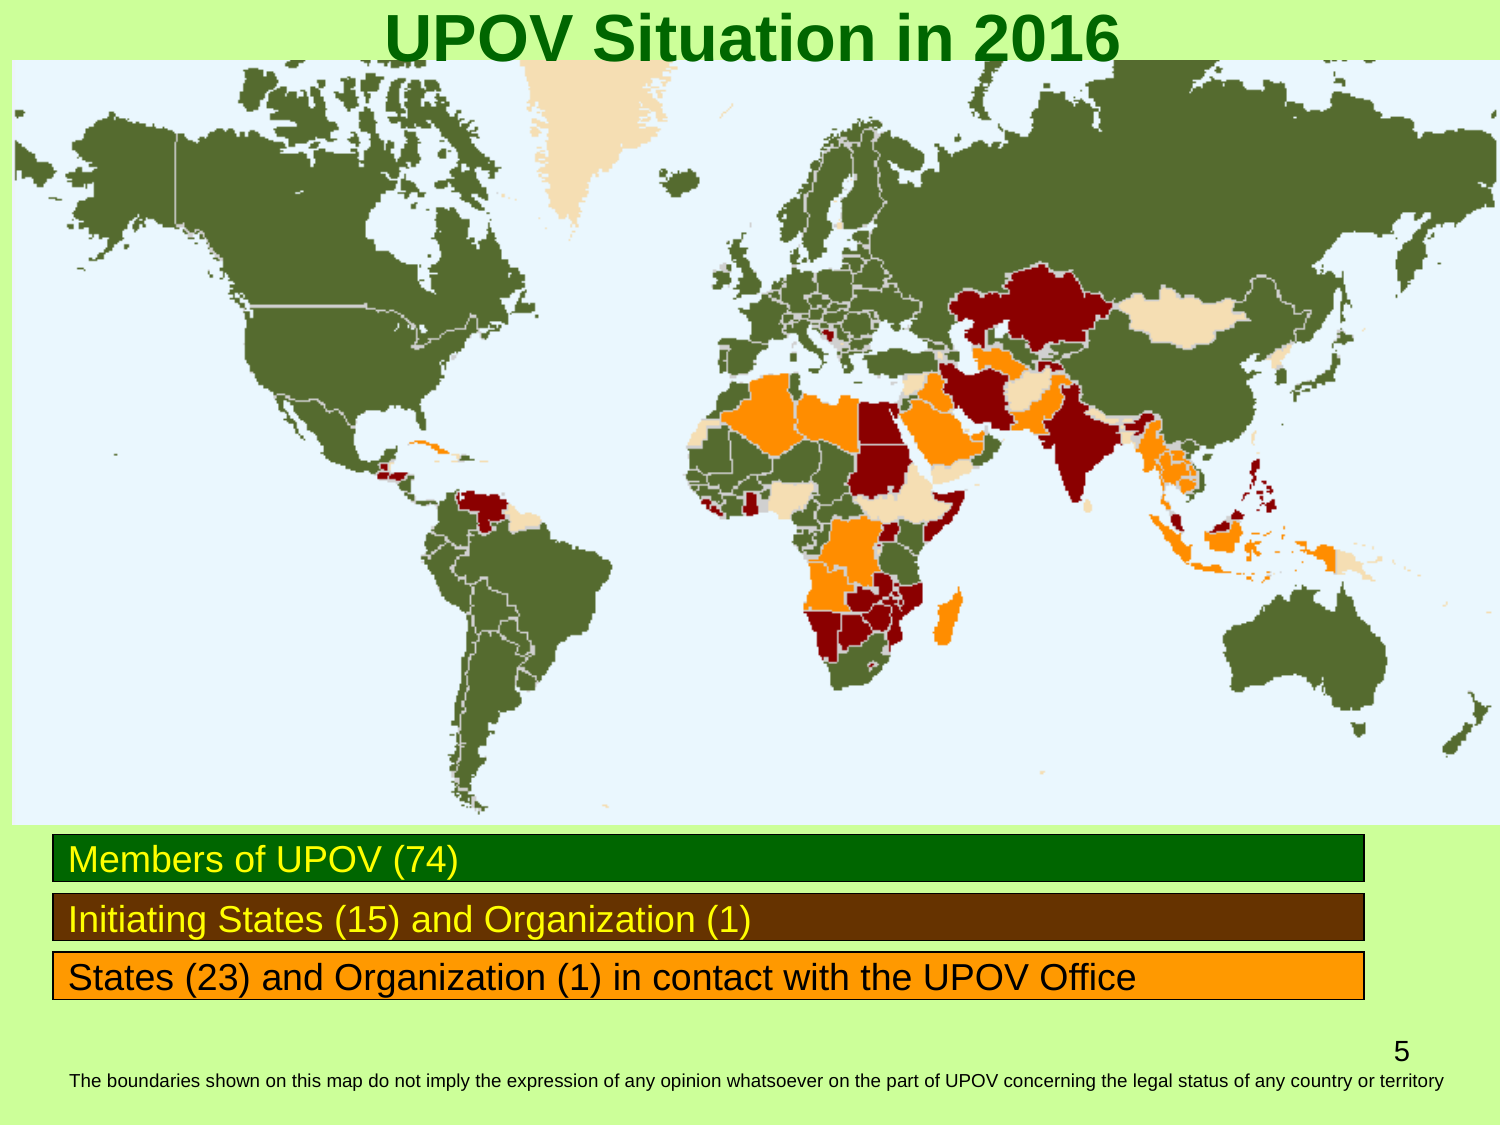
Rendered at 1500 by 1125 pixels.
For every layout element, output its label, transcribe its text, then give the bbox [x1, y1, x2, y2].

text_box Members of UPOV (74) [53, 834, 1365, 882]
text_box States (23) and Organization (1) in contact with the UPOV Office [53, 952, 1365, 1000]
slide_number 5 [1074, 1024, 1425, 1103]
text_box The boundaries shown on this map do not imply the expression of any opinion whatsoever on the part of UPOV concerning the legal status of any country or territory [37, 1061, 1074, 1099]
text_box Initiating States (15) and Organization (1) [53, 893, 1365, 941]
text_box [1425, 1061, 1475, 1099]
picture [12, 60, 1500, 826]
text_box UPOV Situation in 2016 [87, 0, 1420, 58]
